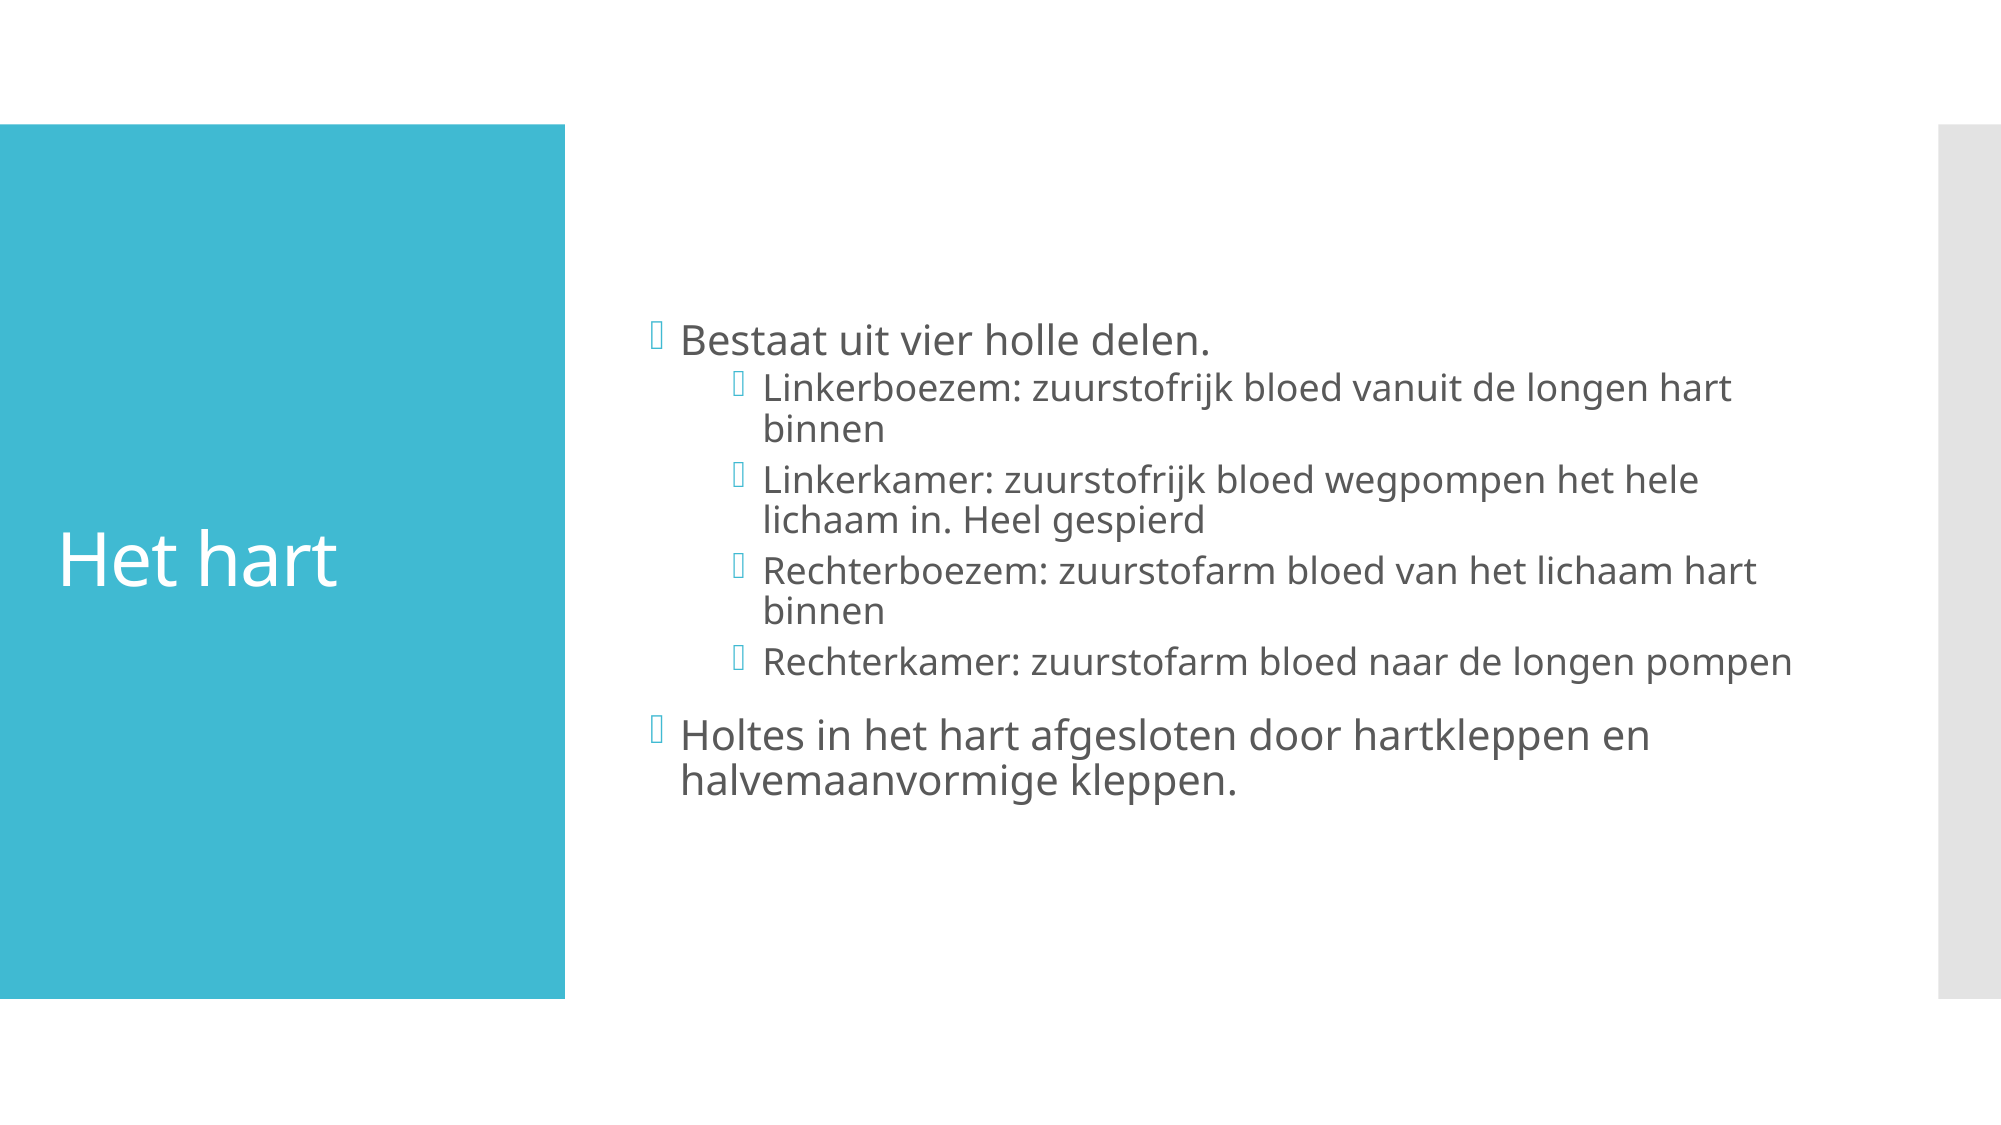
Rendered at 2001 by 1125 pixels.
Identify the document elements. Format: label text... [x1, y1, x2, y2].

title Het hart [41, 184, 525, 940]
list Bestaat uit vier holle delen. Linkerboezem: zuurstofrijk bloed vanuit de longen hart binnen Linkerkamer: zuurstofrijk bloed wegpompen het hele lichaam in. Heel gespierd Rechterboezem: zuurstofarm bloed van het lichaam hart binnen Rechterkamer: zuurstofarm bloed naar de longen pompen Holtes in het hart afgesloten door hartkleppen en halvemaanvormige kleppen. [634, 141, 1835, 982]
